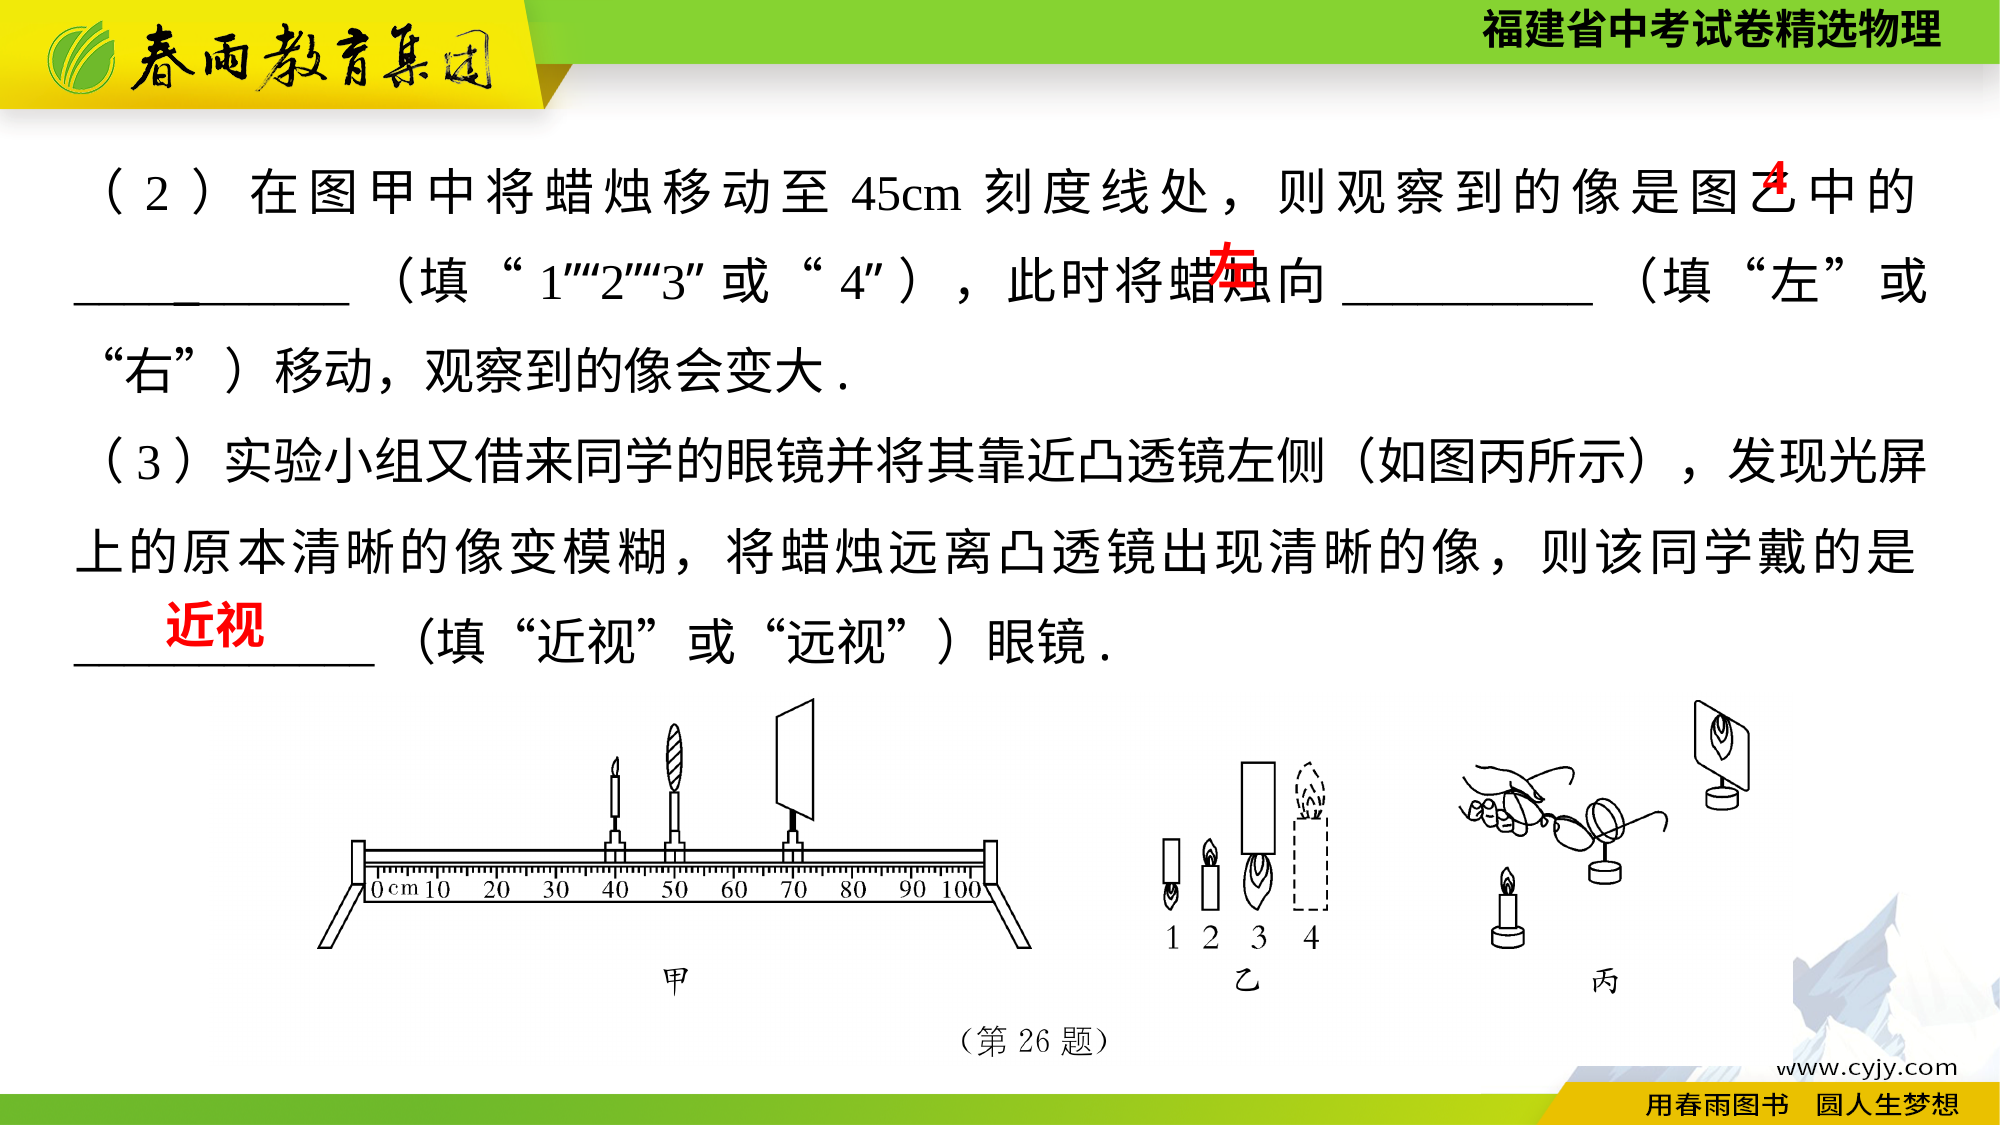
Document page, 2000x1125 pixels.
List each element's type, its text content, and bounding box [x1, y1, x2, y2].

text_box 近视 [150, 586, 331, 661]
list （2）在图甲中将蜡烛移动至45cm刻度线处，则观察到的像是图乙中的___________（填“1”“2”“3”或“4”），此时将蜡烛向__________（填“左”或“右”）移动，观察到的像会变大. （3）实验小组又借来同学的眼镜并将其靠近凸透镜左侧（如图丙所示），发现光屏上的原本清晰的像变模糊，将蜡烛远离凸透镜出现清晰的像，则该同学戴的是____________（填“近视”或“远视”）眼镜. [59, 122, 1944, 672]
text_box 4 [1686, 137, 1865, 212]
text_box 左 [1142, 226, 1273, 302]
picture [0, 0, 2000, 1125]
